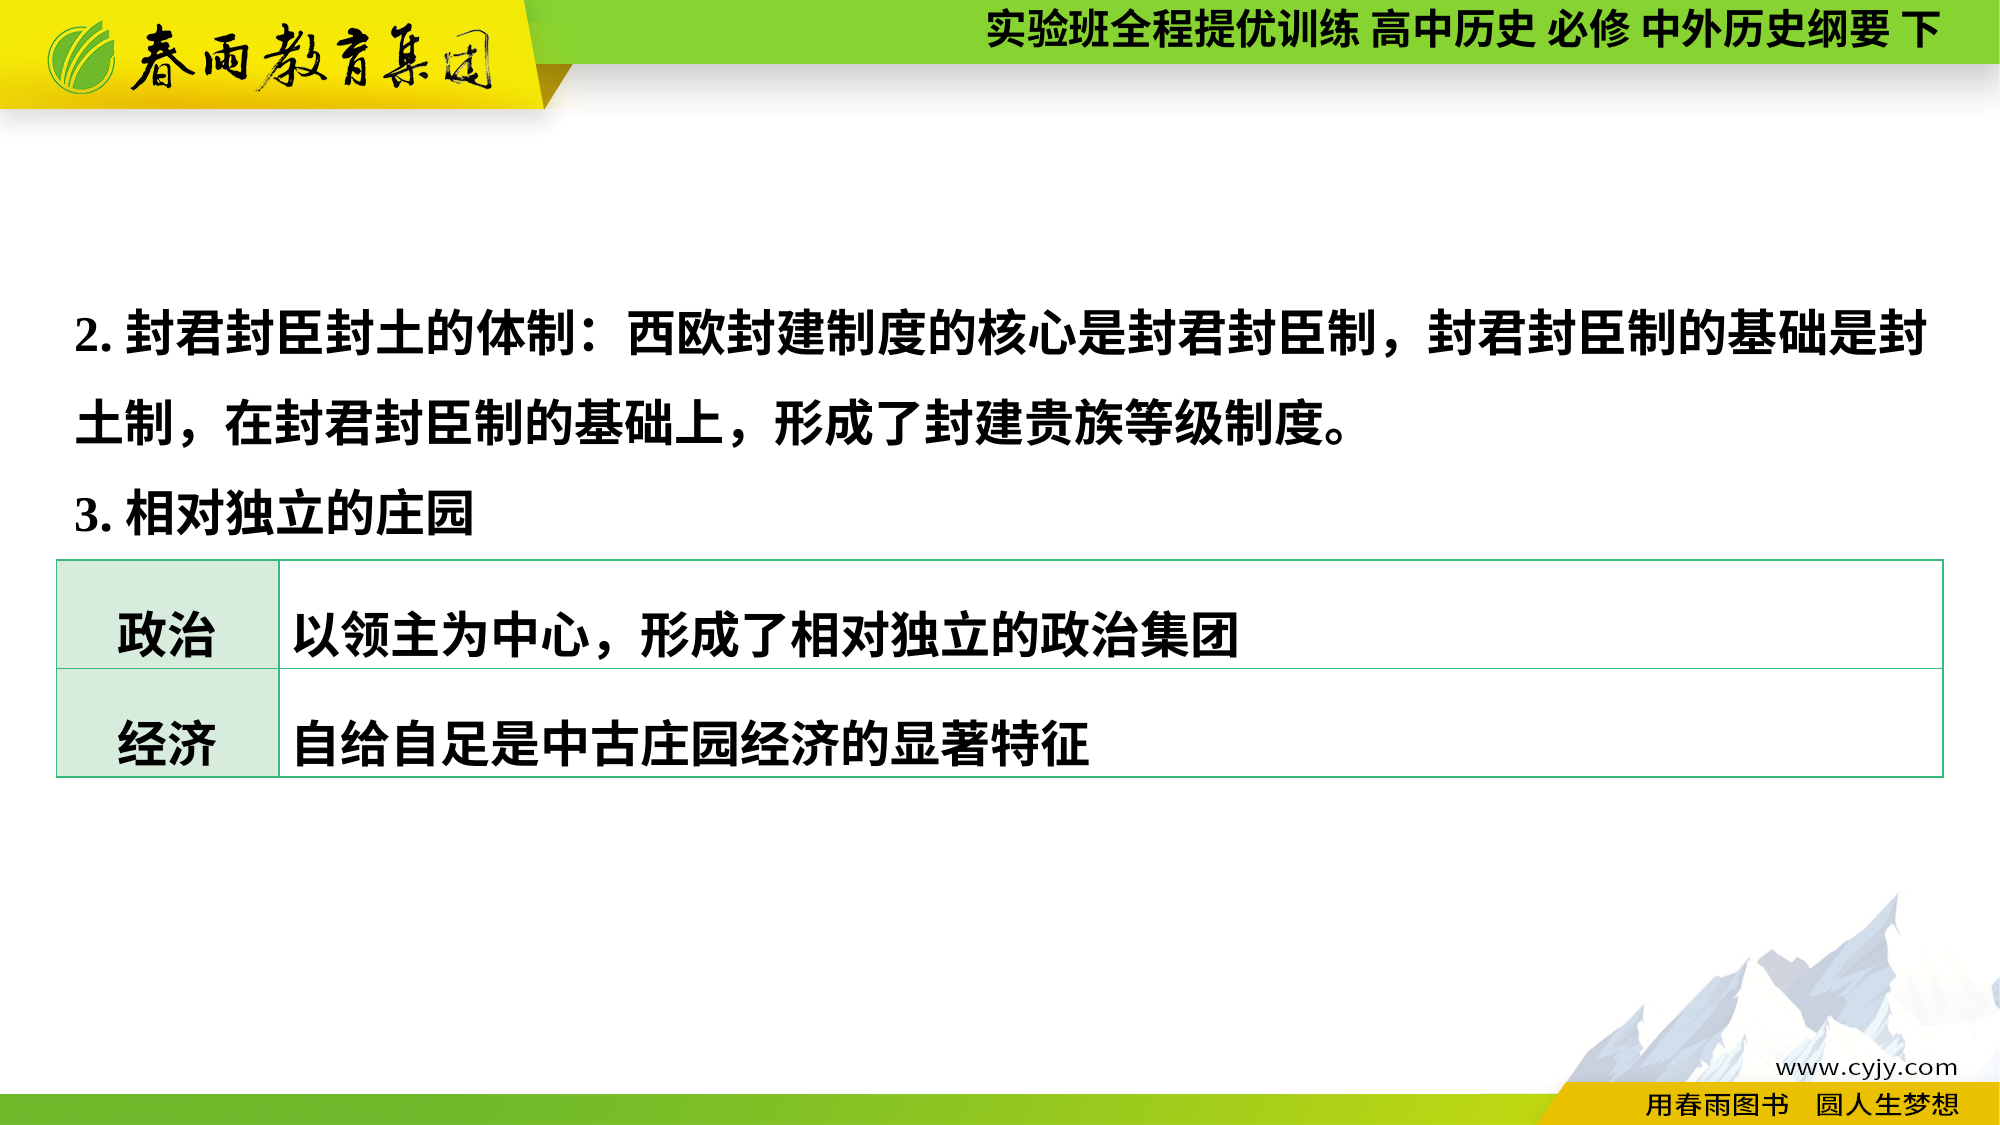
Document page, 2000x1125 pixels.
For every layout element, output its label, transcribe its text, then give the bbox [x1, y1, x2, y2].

list 2.封君封臣封土的体制：西欧封建制度的核心是封君封臣制，封君封臣制的基础是封土制，在封君封臣制的基础上，形成了封建贵族等级制度。 3.相对独立的庄园 [59, 264, 1944, 552]
table_cell 自给自足是中古庄园经济的显著特征 [280, 669, 1942, 776]
table_header 政治 [57, 561, 278, 668]
table_cell 经济 [57, 669, 278, 776]
picture [0, 0, 2000, 1125]
table_header 以领主为中心，形成了相对独立的政治集团 [280, 561, 1942, 668]
